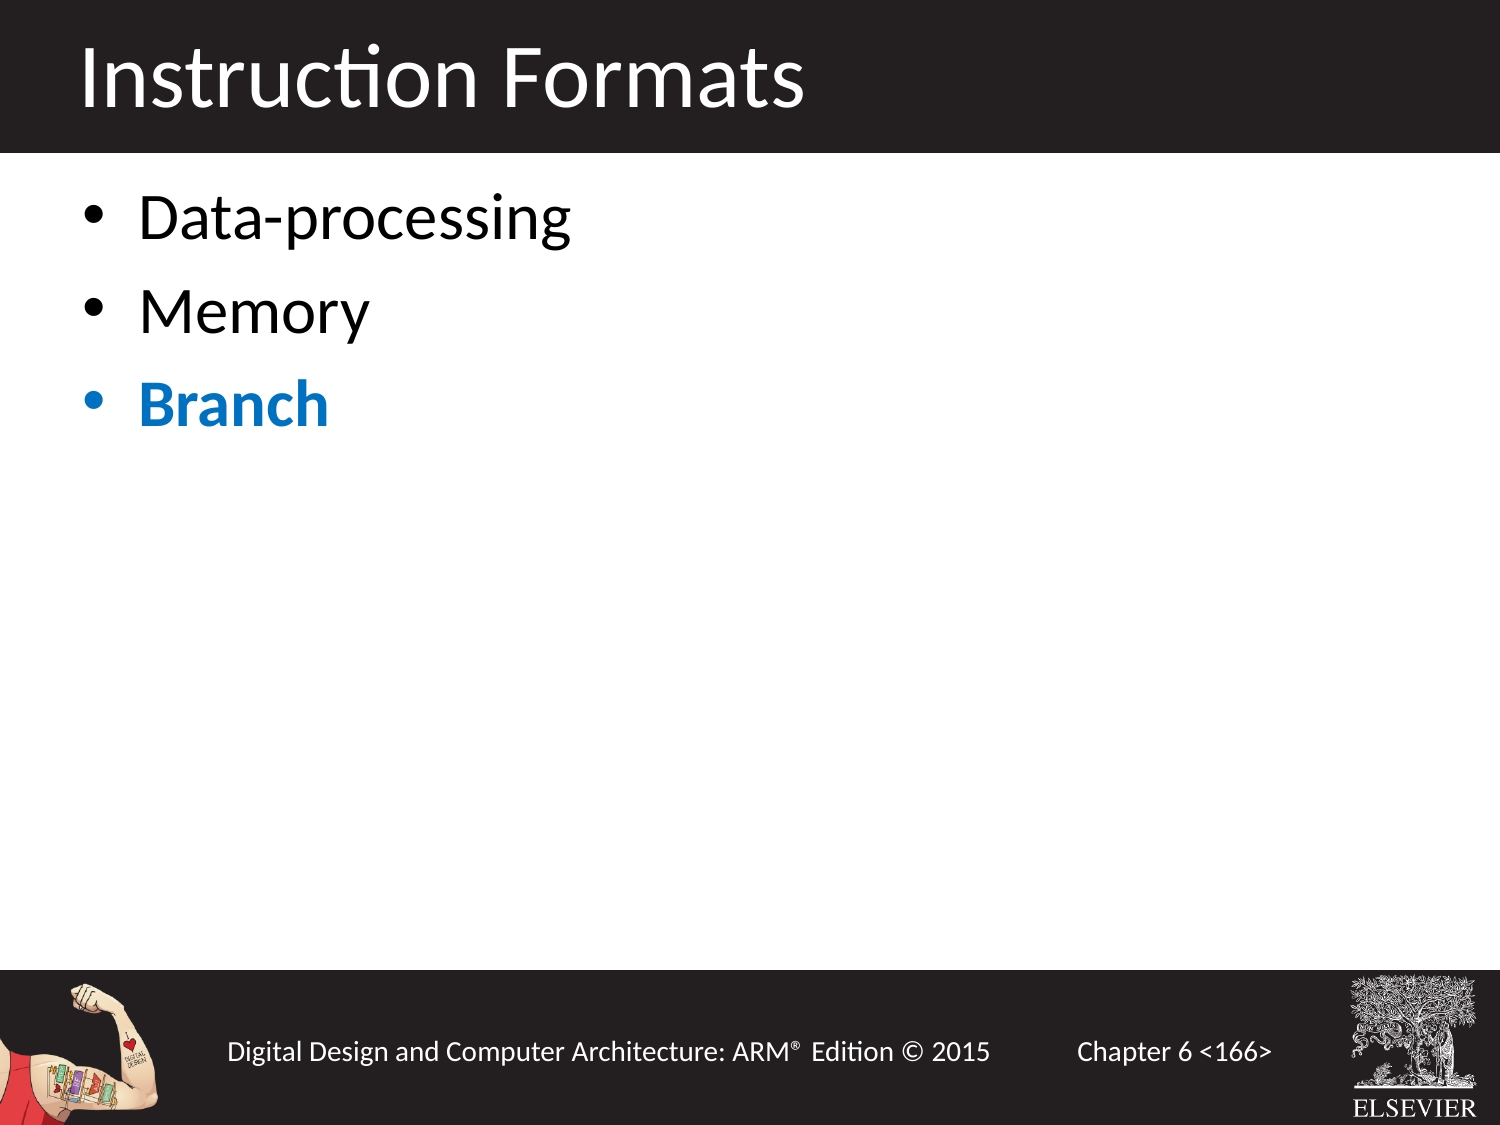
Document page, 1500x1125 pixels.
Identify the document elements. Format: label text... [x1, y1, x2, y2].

picture [0, 979, 163, 1125]
text_box [112, 200, 1438, 1050]
picture [1350, 974, 1477, 1117]
list Data-processing Memory Branch [67, 165, 1412, 1016]
text_box Instruction Formats [63, 8, 1488, 133]
